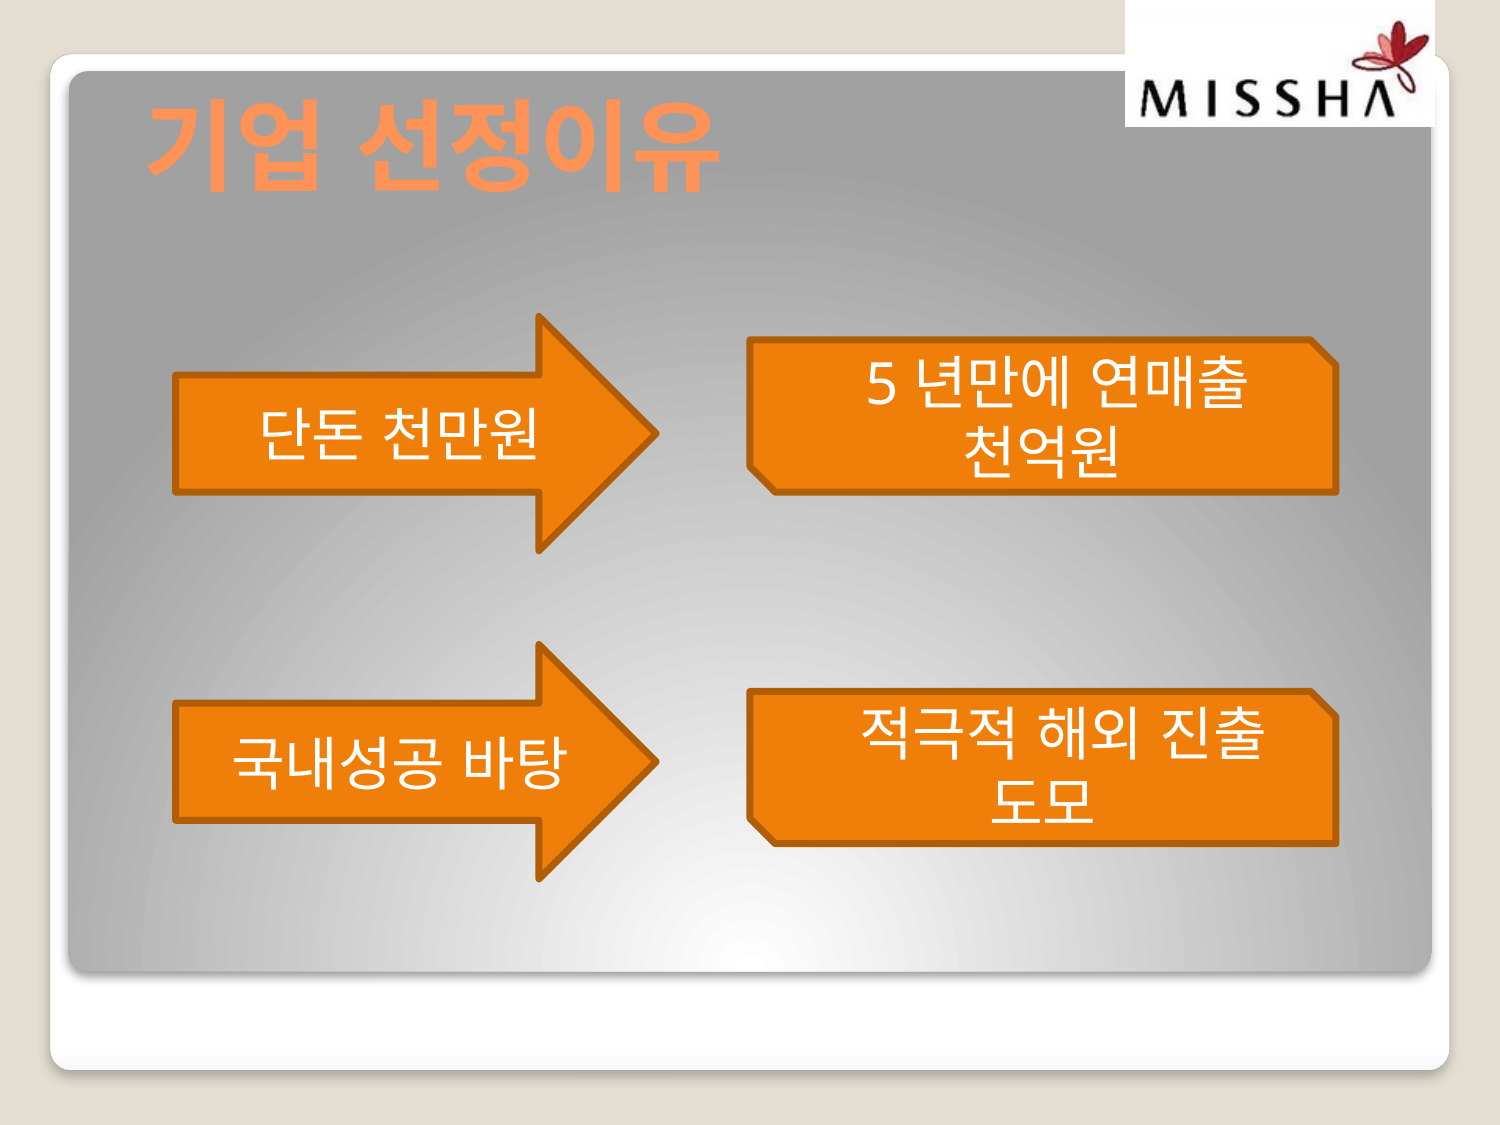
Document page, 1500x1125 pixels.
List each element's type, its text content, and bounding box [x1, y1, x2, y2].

picture [1124, 0, 1435, 127]
title 기업 선정이유 [128, 23, 1354, 211]
text_box 단돈 천만원 [172, 312, 660, 555]
text_box 5년만에 연매출 천억원 [746, 336, 1340, 496]
text_box 국내성공 바탕 [172, 641, 660, 883]
text_box 적극적 해외 진출 도모 [746, 687, 1340, 848]
